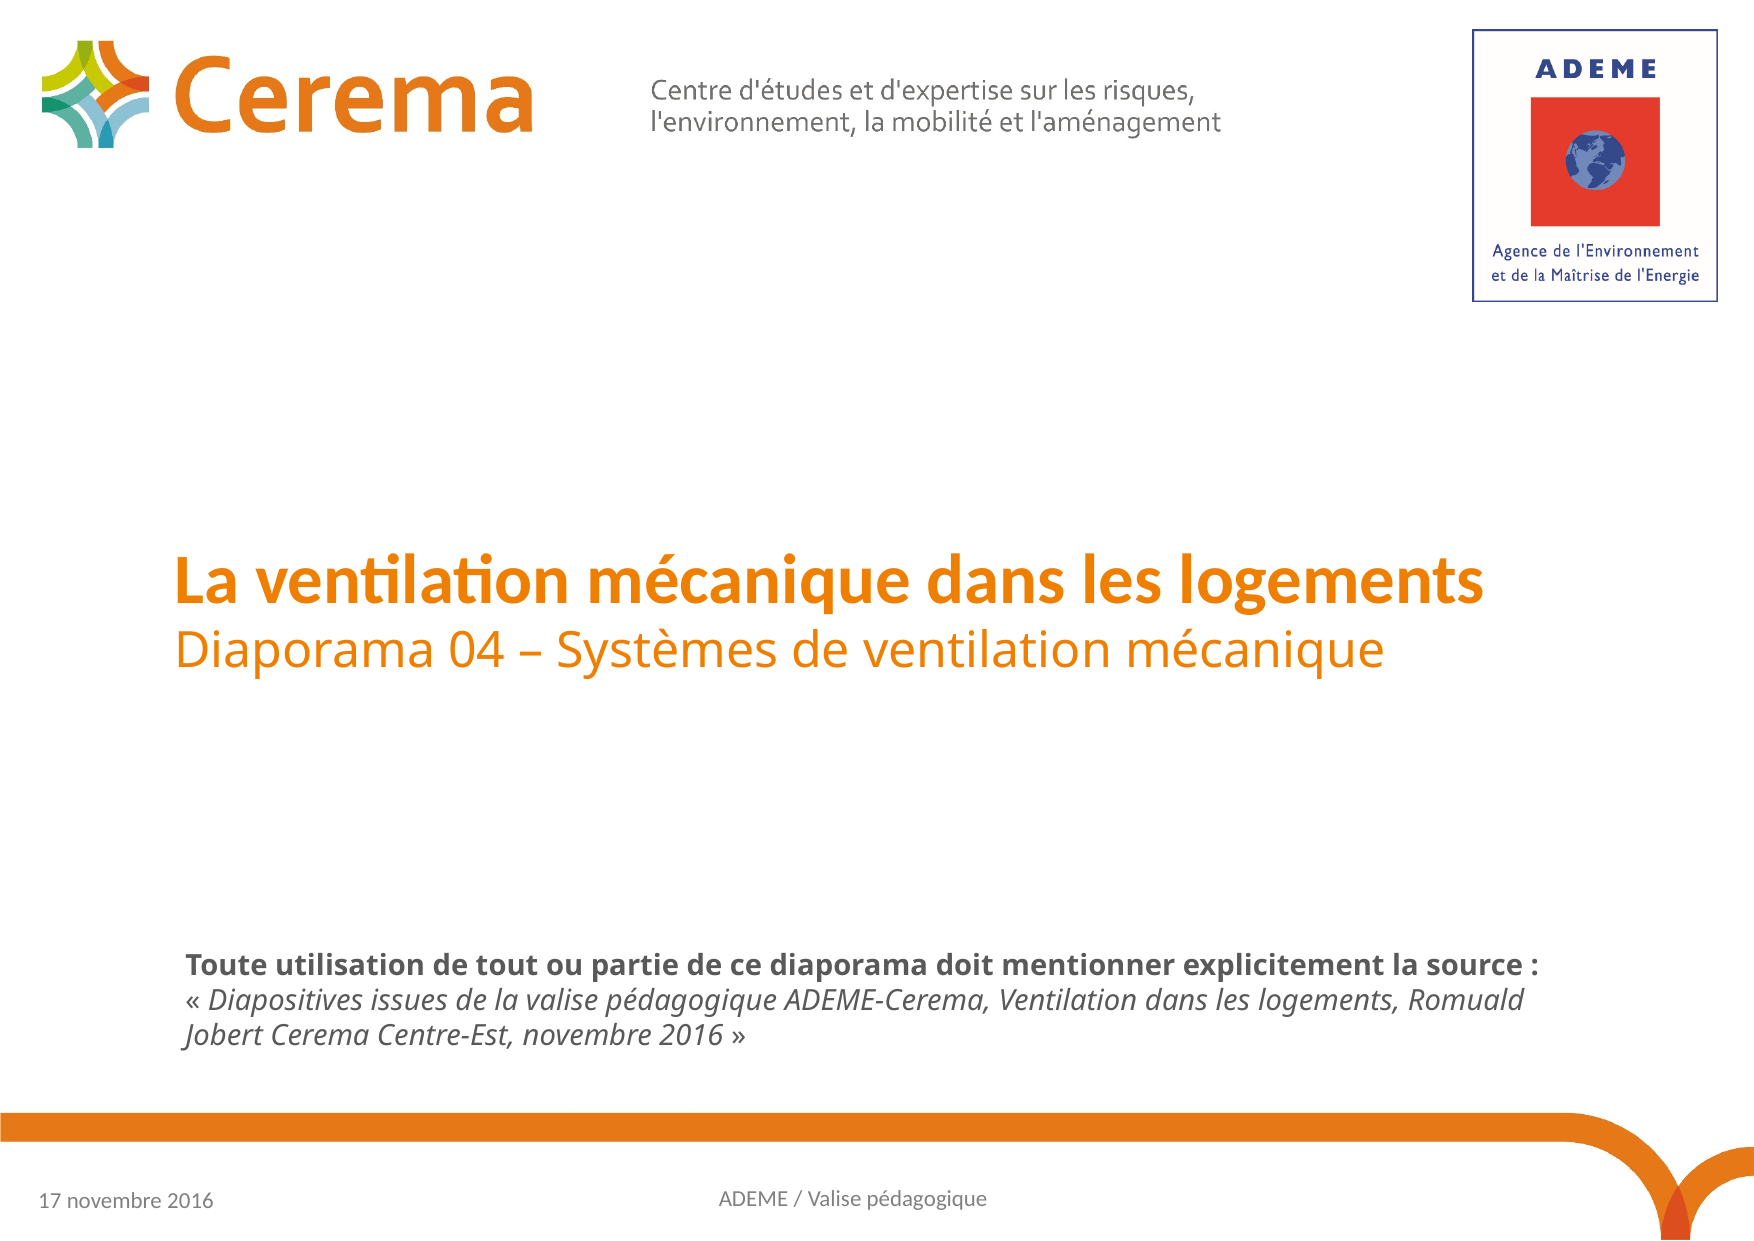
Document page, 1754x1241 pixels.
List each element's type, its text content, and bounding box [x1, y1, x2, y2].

text_box La ventilation mécanique dans les logements Diaporama 04 – Systèmes de ventilation mécanique [159, 525, 1716, 714]
picture [0, 0, 1754, 1240]
text_box Toute utilisation de tout ou partie de ce diaporama doit mentionner explicitement la source : « Diapositives issues de la valise pédagogique ADEME-Cerema, Ventilation dans les logements, Romuald Jobert Cerema Centre-Est, novembre 2016 » [170, 938, 1574, 1081]
